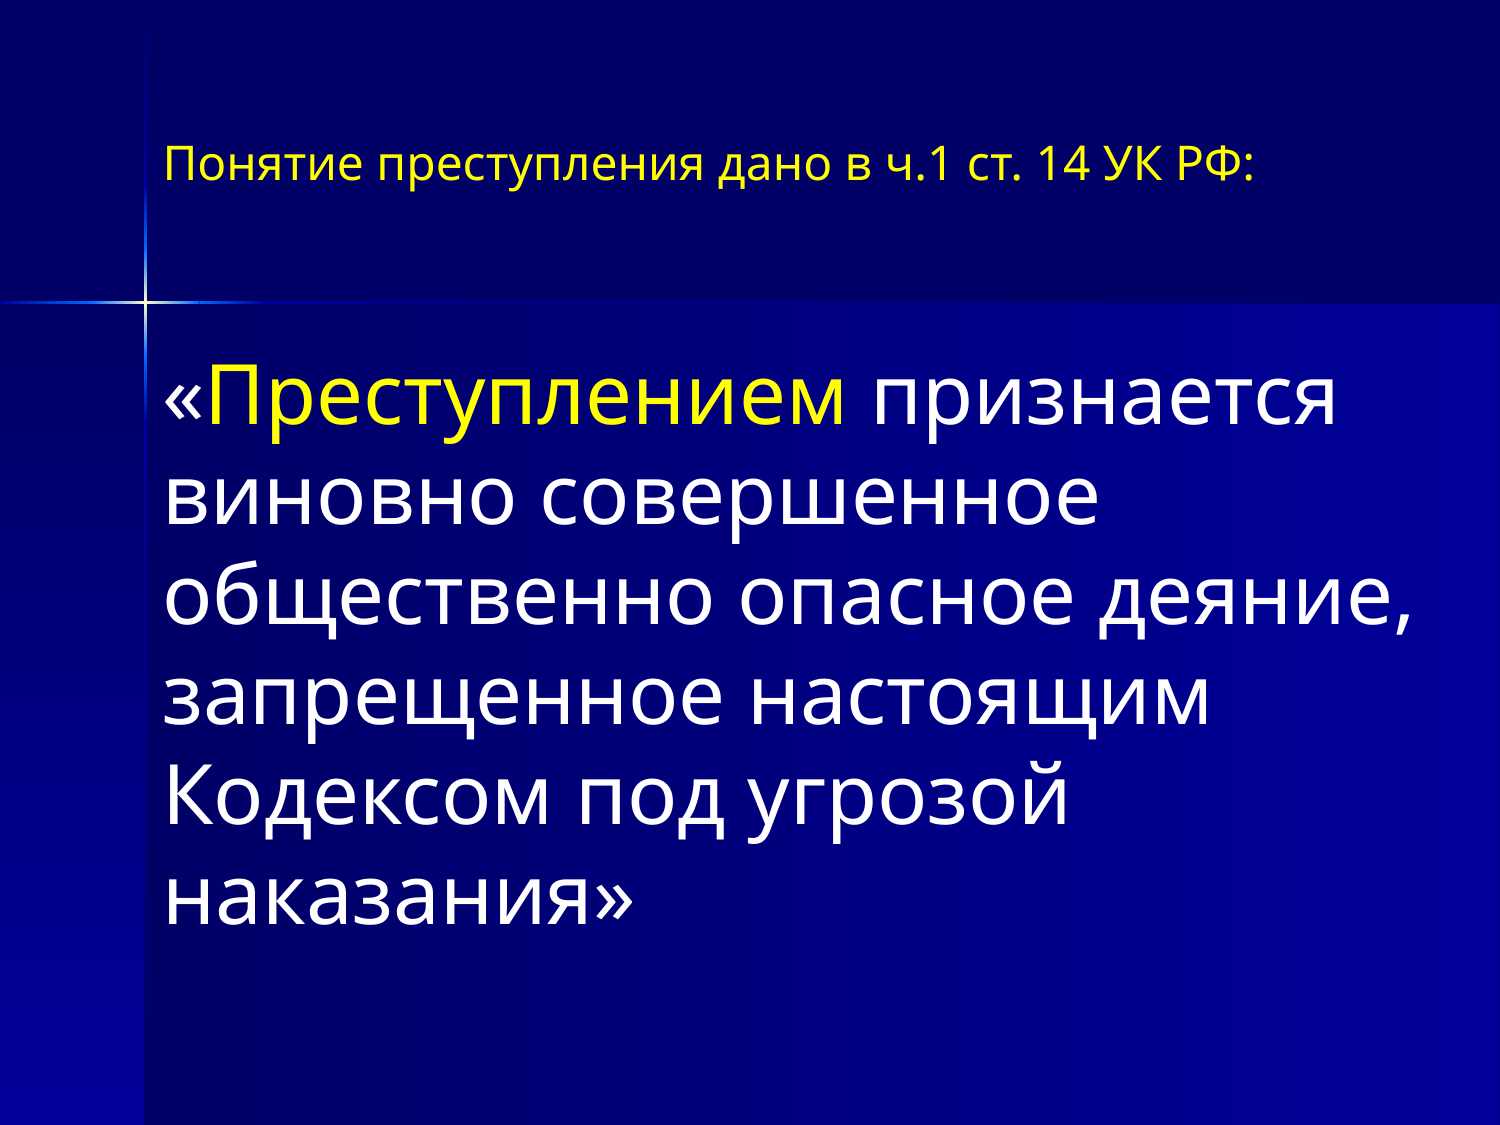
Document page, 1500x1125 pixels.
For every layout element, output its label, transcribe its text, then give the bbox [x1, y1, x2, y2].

list Понятие преступления дано в ч.1 ст. 14 УК РФ: «Преступлением признается виновно совершенное общественно опасное деяние, запрещенное настоящим Кодексом под угрозой наказания» [147, 125, 1500, 1125]
